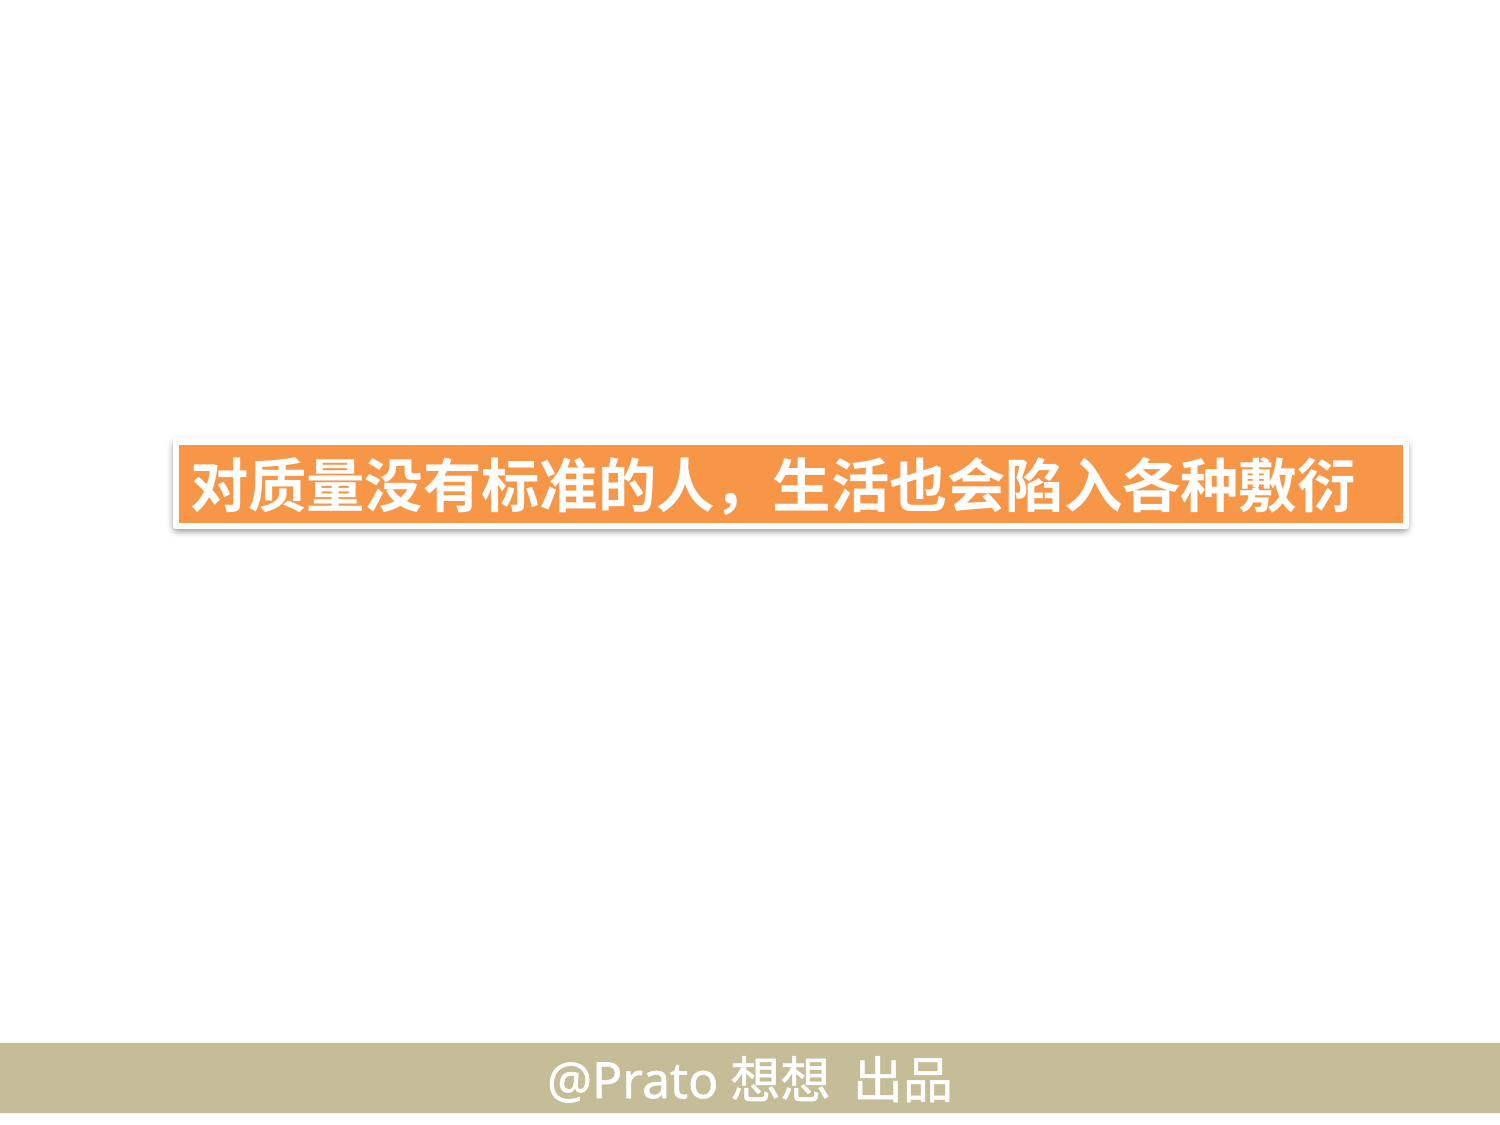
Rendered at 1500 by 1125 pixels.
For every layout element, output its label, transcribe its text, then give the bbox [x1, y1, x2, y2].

text_box @Prato想想 出品 [0, 1041, 1500, 1115]
text_box 对质量没有标准的人，生活也会陷入各种敷衍 [173, 438, 1409, 529]
